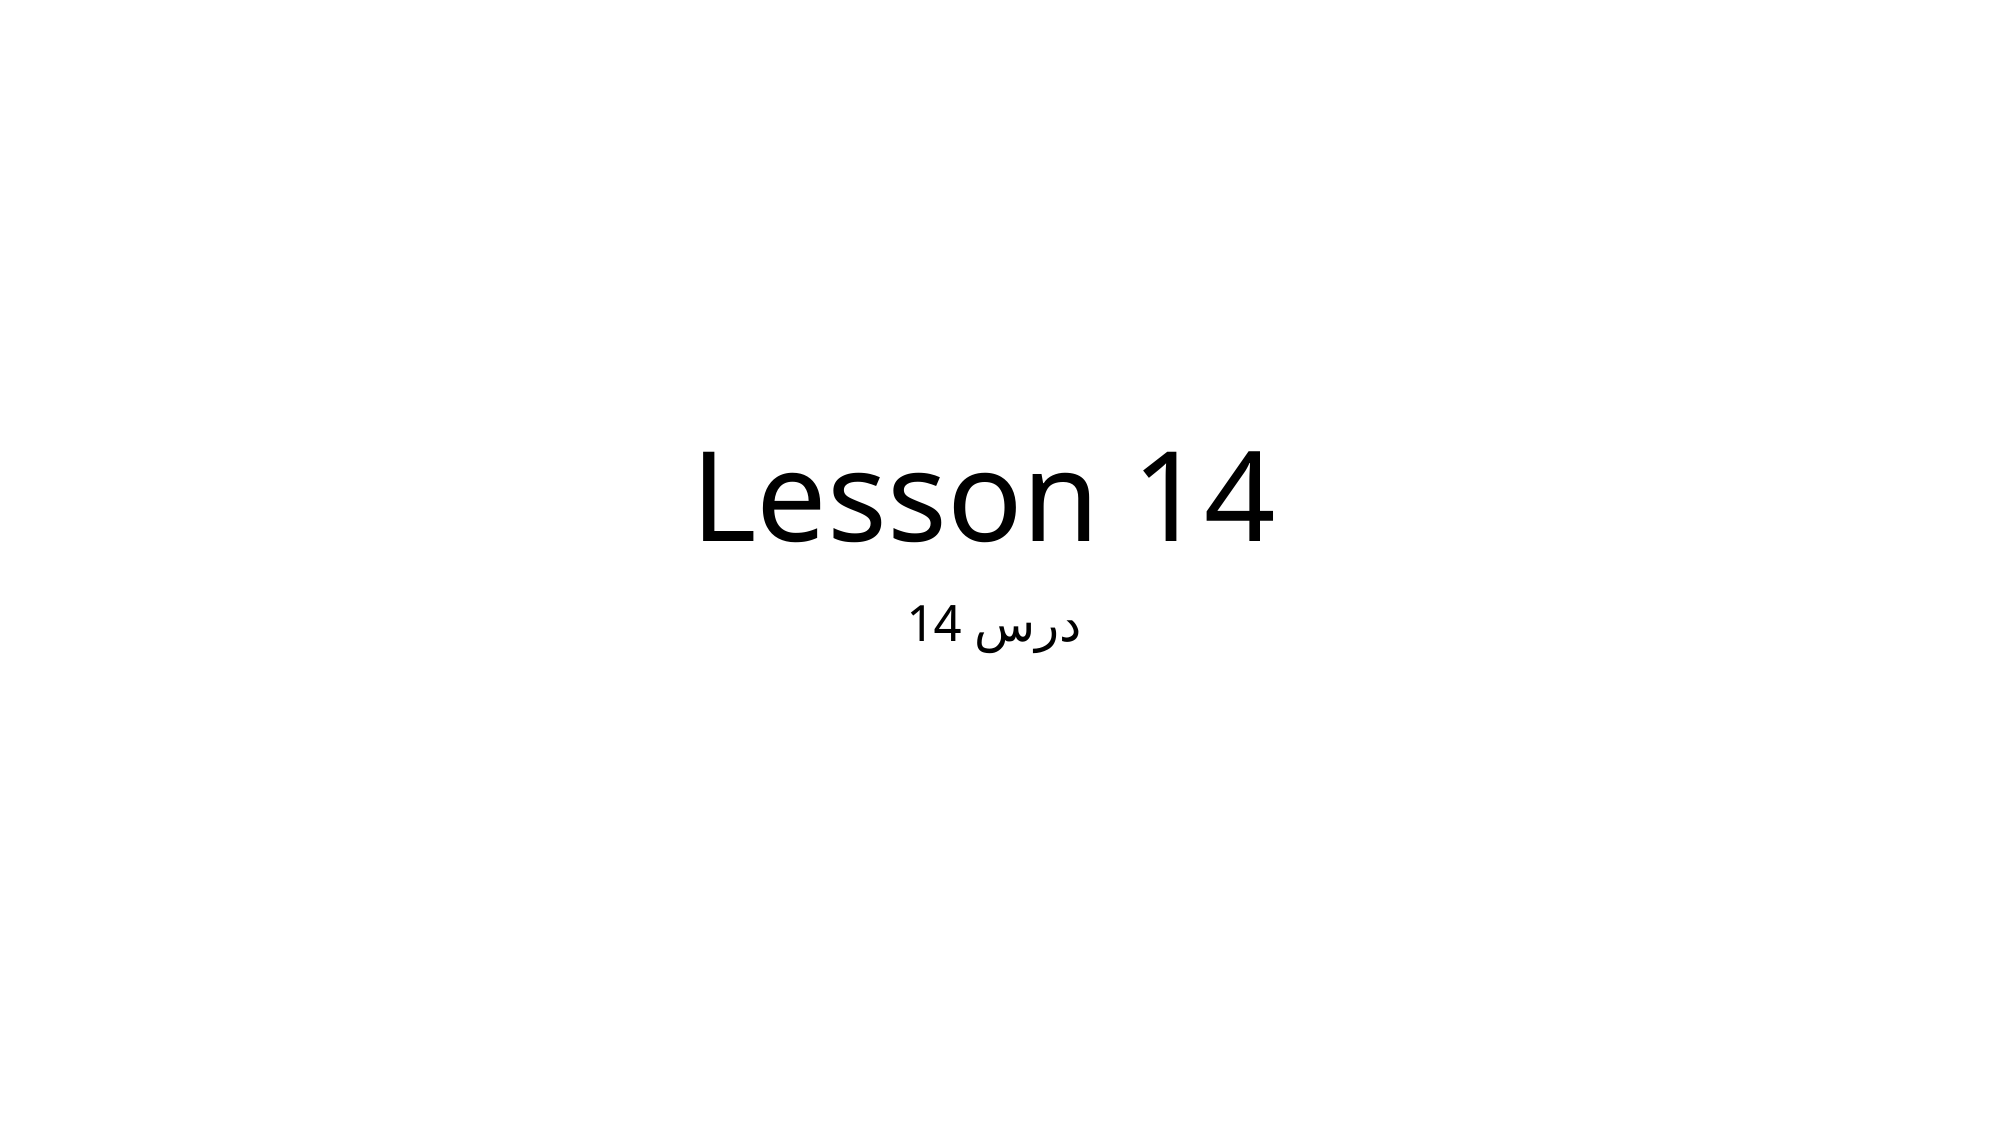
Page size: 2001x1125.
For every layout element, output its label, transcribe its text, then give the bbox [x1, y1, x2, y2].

subtitle درس 14 [249, 590, 1750, 863]
title Lesson 14 [249, 184, 1750, 576]
